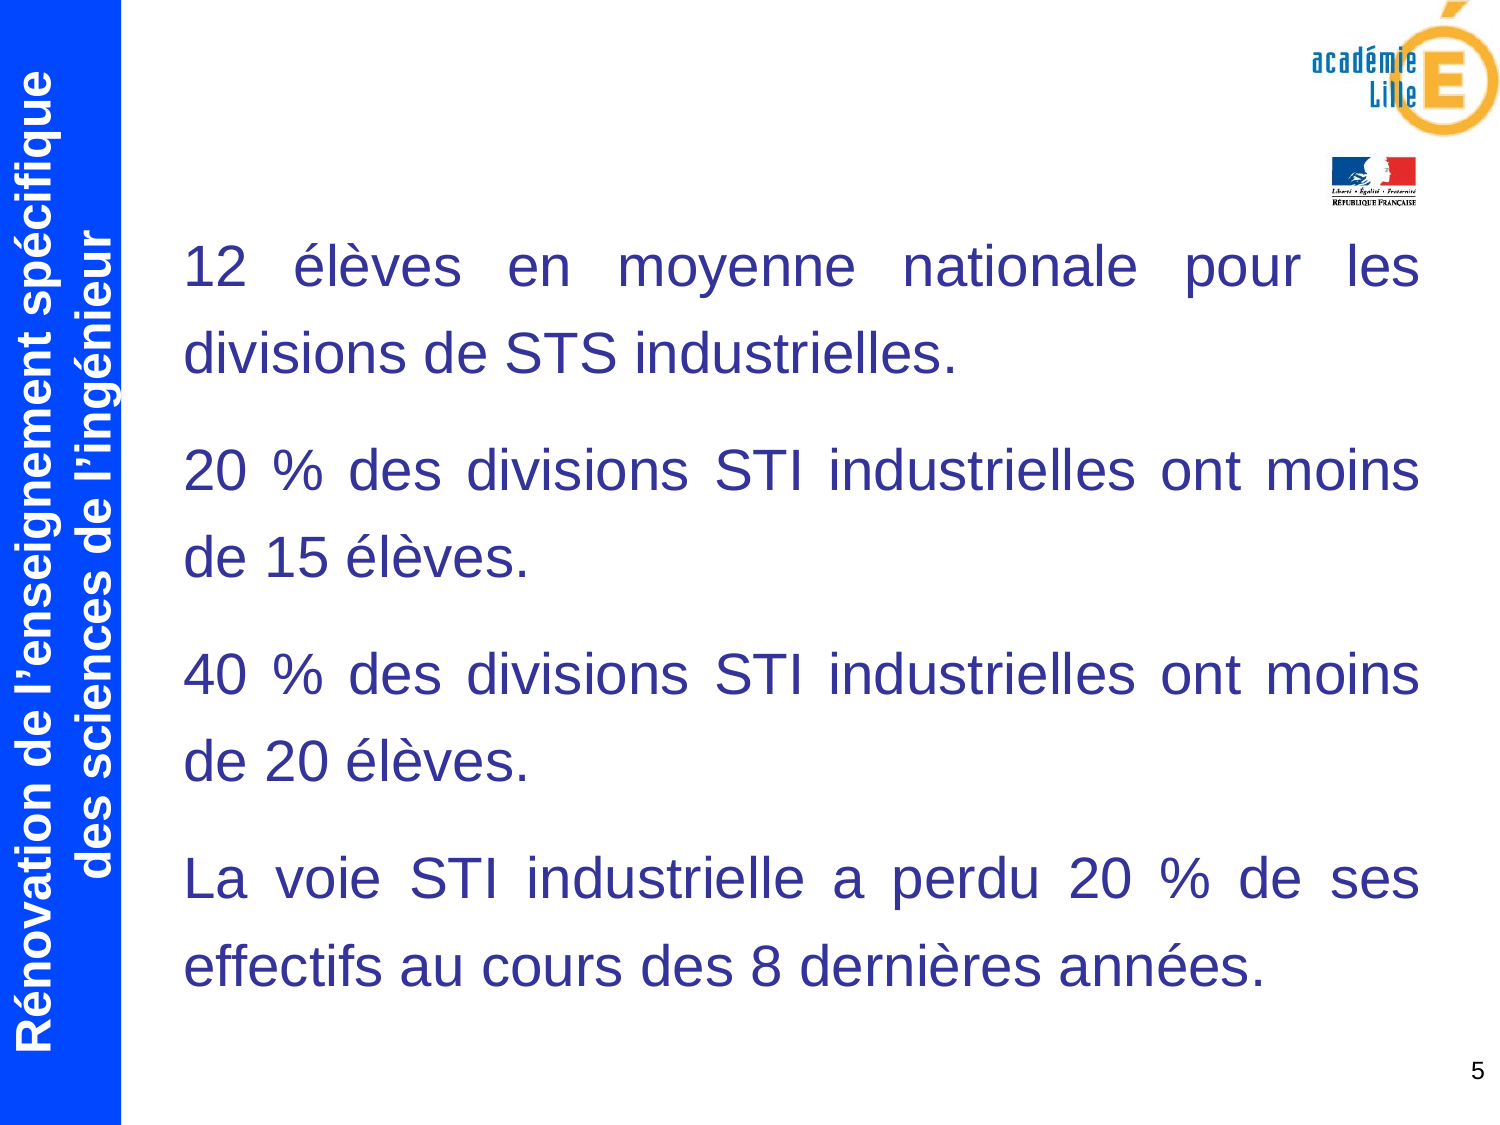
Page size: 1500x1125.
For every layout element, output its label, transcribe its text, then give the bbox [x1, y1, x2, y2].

slide_number 5 [1149, 1046, 1500, 1125]
picture [1312, 0, 1500, 206]
text_box 12 élèves en moyenne nationale pour les divisions de STS industrielles. 20 % des divisions STI industrielles ont moins de 15 élèves. 40 % des divisions STI industrielles ont moins de 20 élèves. La voie STI industrielle a perdu 20 % de ses effectifs au cours des 8 dernières années. [168, 203, 1438, 1006]
